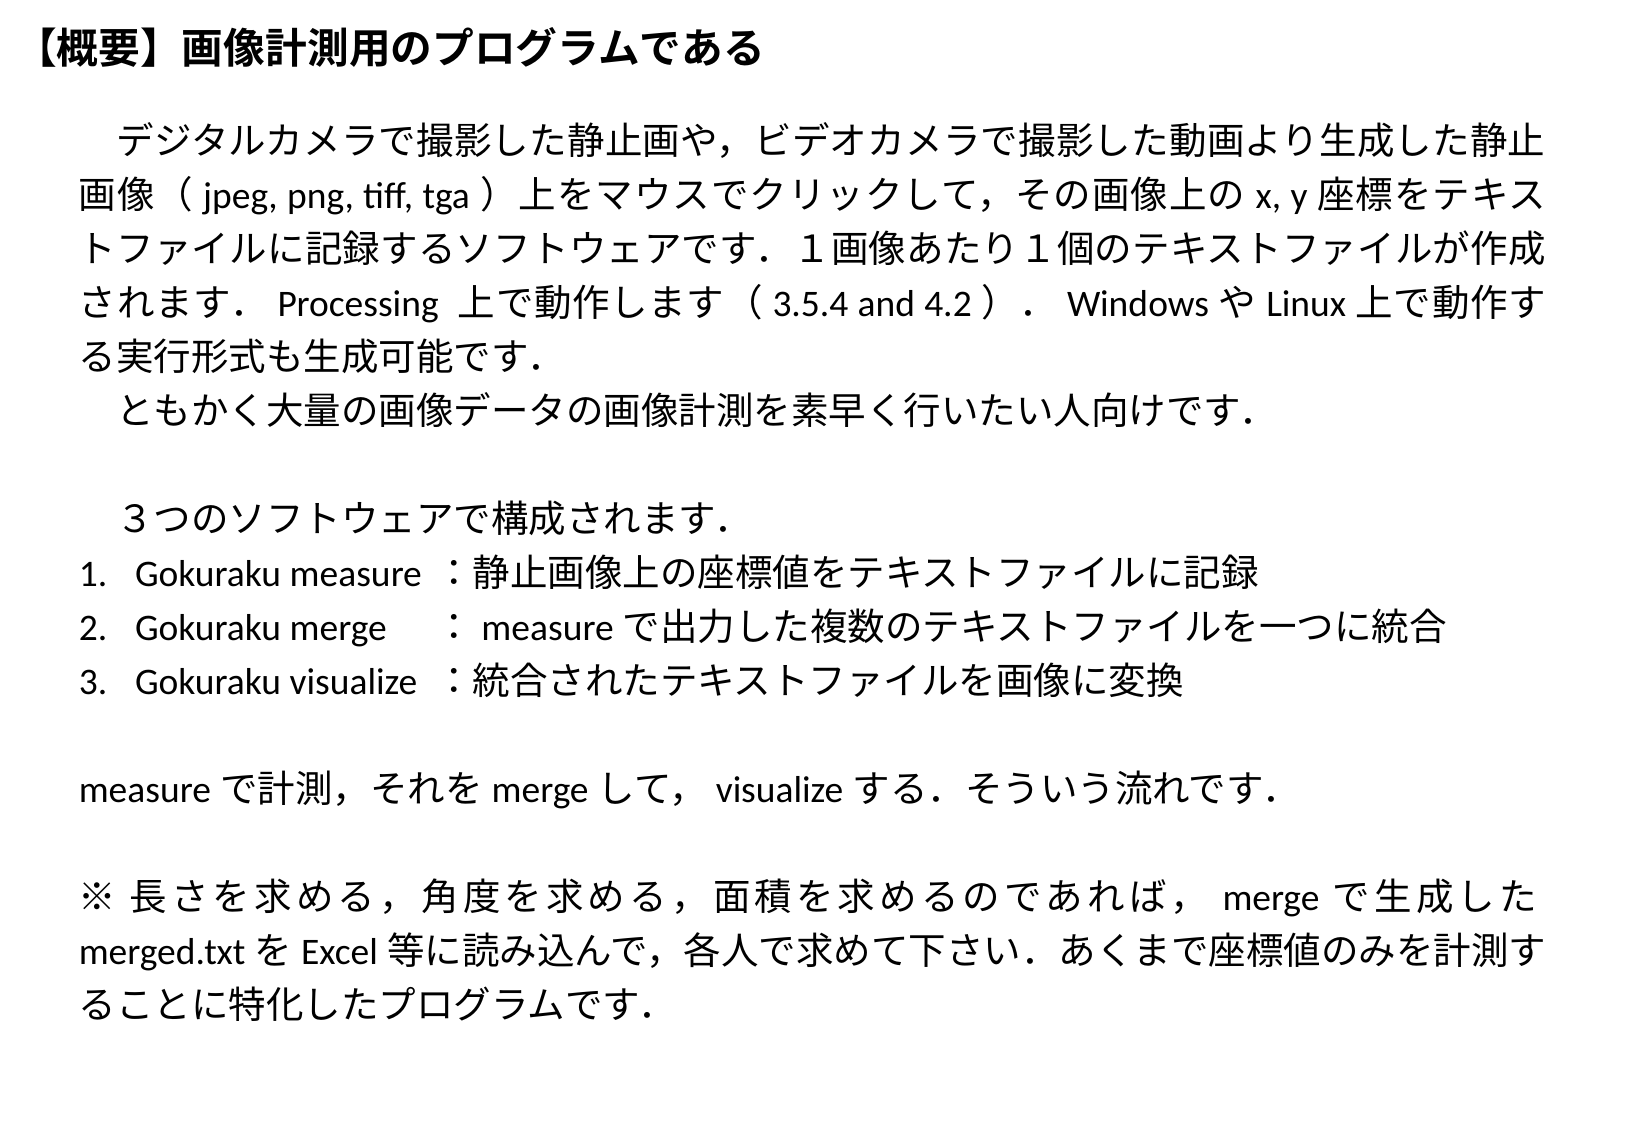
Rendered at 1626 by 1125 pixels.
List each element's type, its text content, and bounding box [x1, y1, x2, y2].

text_box デジタルカメラで撮影した静止画や，ビデオカメラで撮影した動画より生成した静止画像（jpeg, png, tiff, tga）上をマウスでクリックして，その画像上のx, y座標をテキストファイルに記録するソフトウェアです．１画像あたり１個のテキストファイルが作成されます．Processing 上で動作します（3.5.4 and 4.2）．WindowsやLinux上で動作する実行形式も生成可能です． ともかく大量の画像データの画像計測を素早く行いたい人向けです． ３つのソフトウェアで構成されます． Gokuraku measure ：静止画像上の座標値をテキストファイルに記録 Gokuraku merge ：measureで出力した複数のテキストファイルを一つに統合 Gokuraku visualize ：統合されたテキストファイルを画像に変換 measureで計測，それをmergeして，visualizeする．そういう流れです． ※長さを求める，角度を求める，面積を求めるのであれば，mergeで生成したmerged.txtをExcel等に読み込んで，各人で求めて下さい．あくまで座標値のみを計測することに特化したプログラムです． [63, 100, 1561, 1034]
title 【概要】画像計測用のプログラムである [0, 0, 1625, 101]
